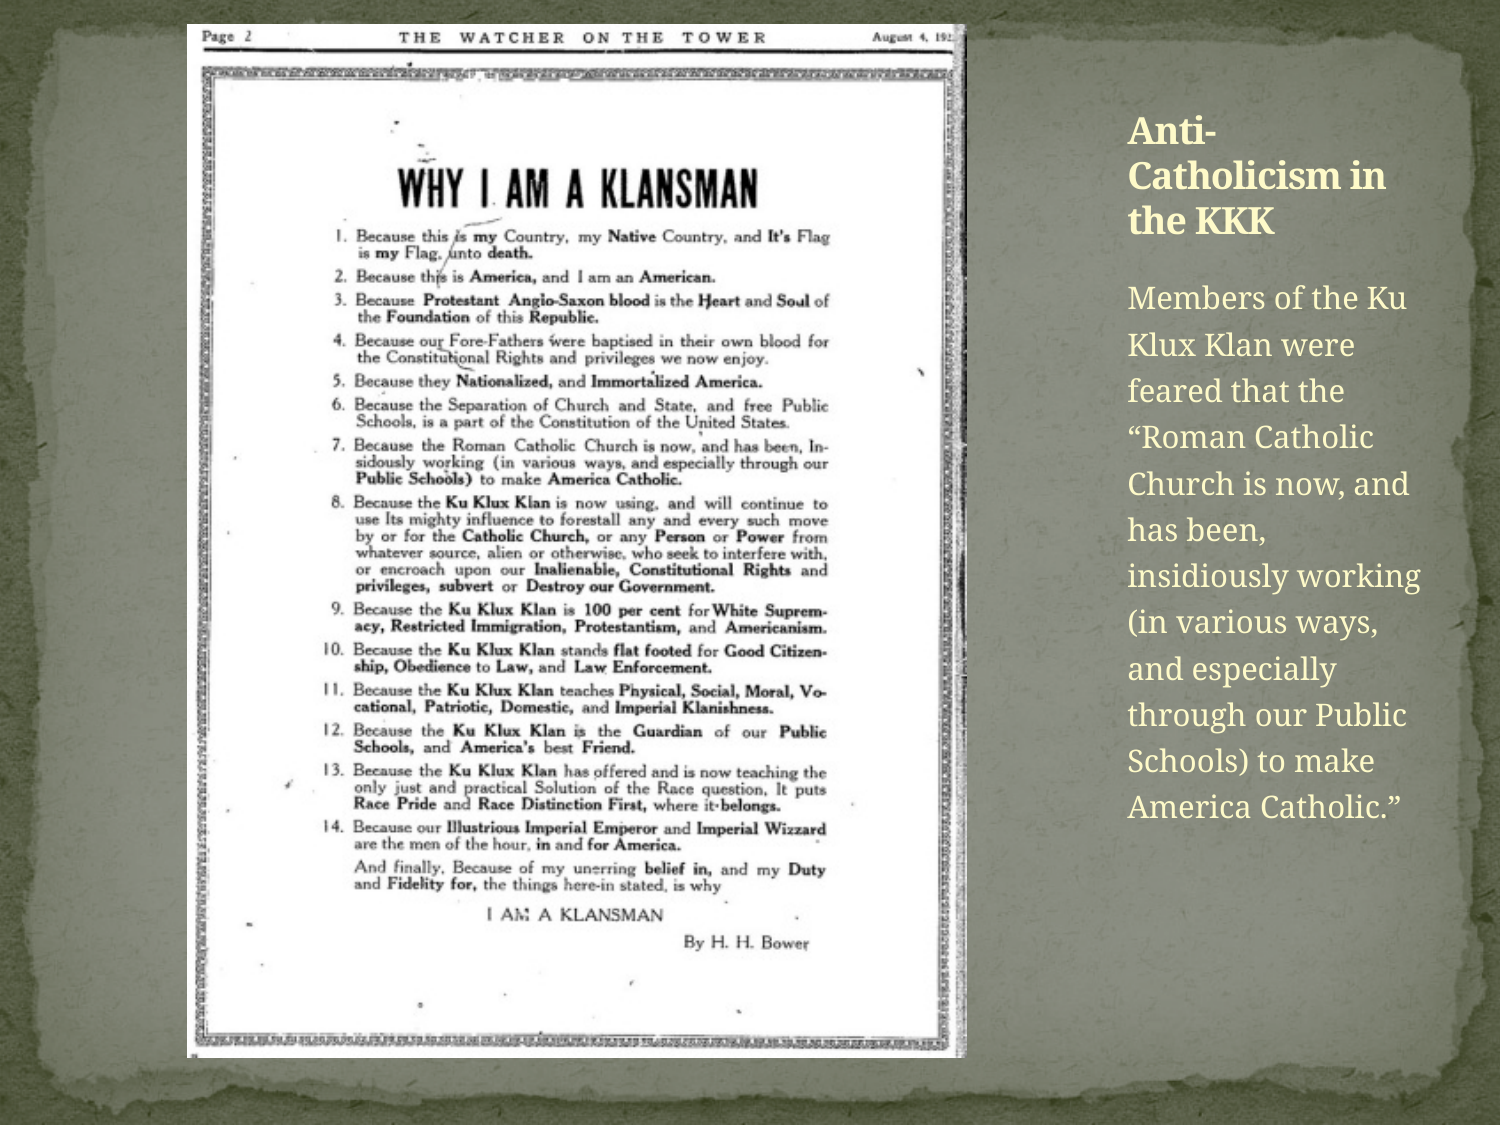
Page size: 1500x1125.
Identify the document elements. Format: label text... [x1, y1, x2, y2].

list Members of the Ku Klux Klan were feared that the “Roman Catholic Church is now, and has been, insidiously working (in various ways, and especially through our Public Schools) to make America Catholic.” [1112, 262, 1438, 875]
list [190, 27, 964, 1055]
title Anti-Catholicism in the KKK [1112, 74, 1438, 250]
